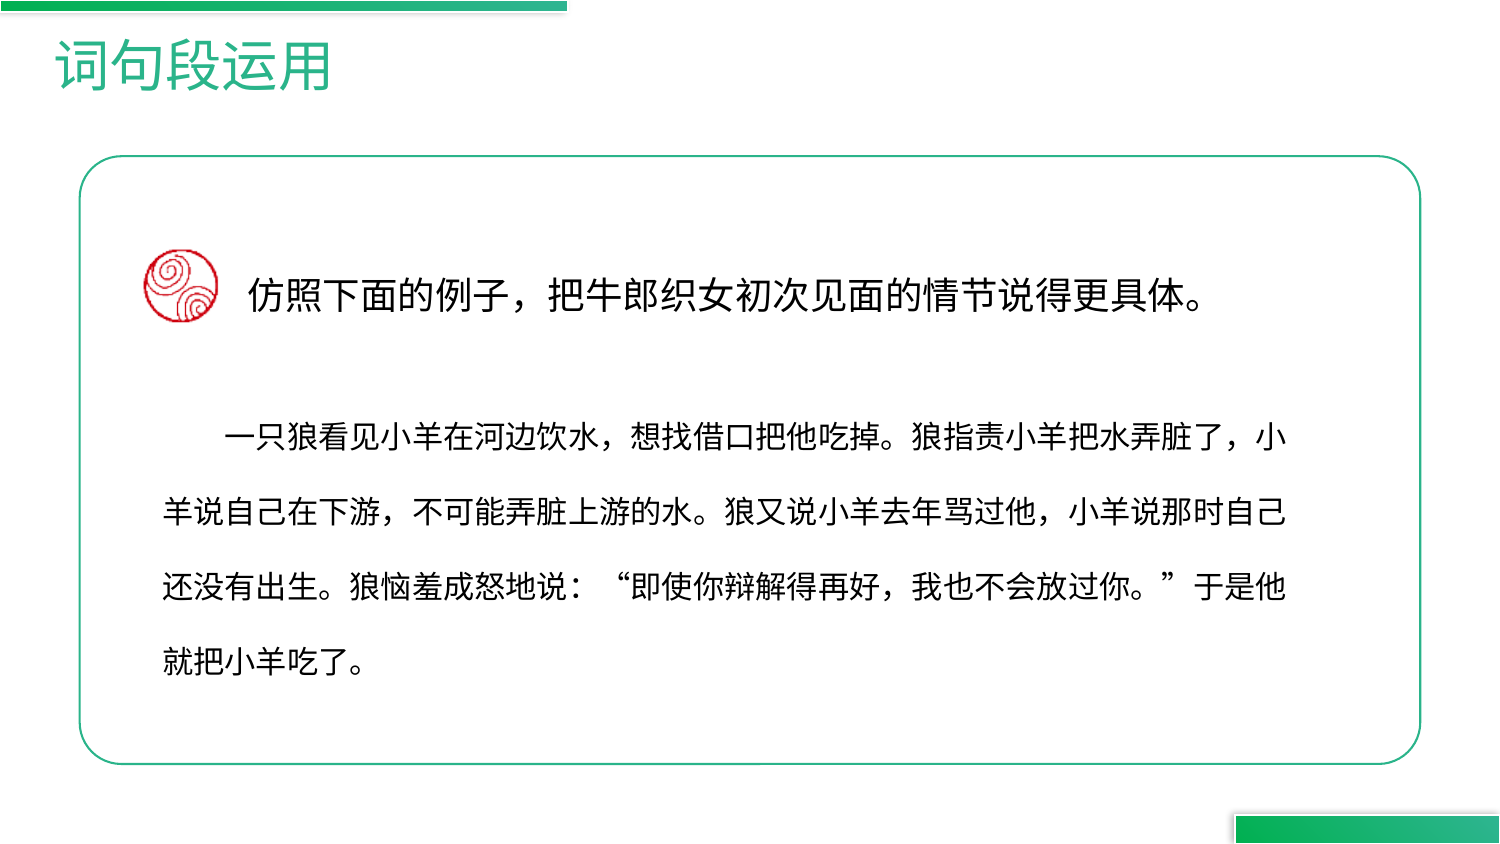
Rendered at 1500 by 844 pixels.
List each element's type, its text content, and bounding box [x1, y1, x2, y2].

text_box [142, 248, 1324, 326]
text_box 一只狼看见小羊在河边饮水，想找借口把他吃掉。狼指责小羊把水弄脏了，小羊说自己在下游，不可能弄脏上游的水。狼又说小羊去年骂过他，小羊说那时自己还没有出生。狼恼羞成怒地说：“即使你辩解得再好，我也不会放过你。”于是他就把小羊吃了。 [150, 374, 1324, 685]
list 词句段运用 [41, 32, 382, 94]
